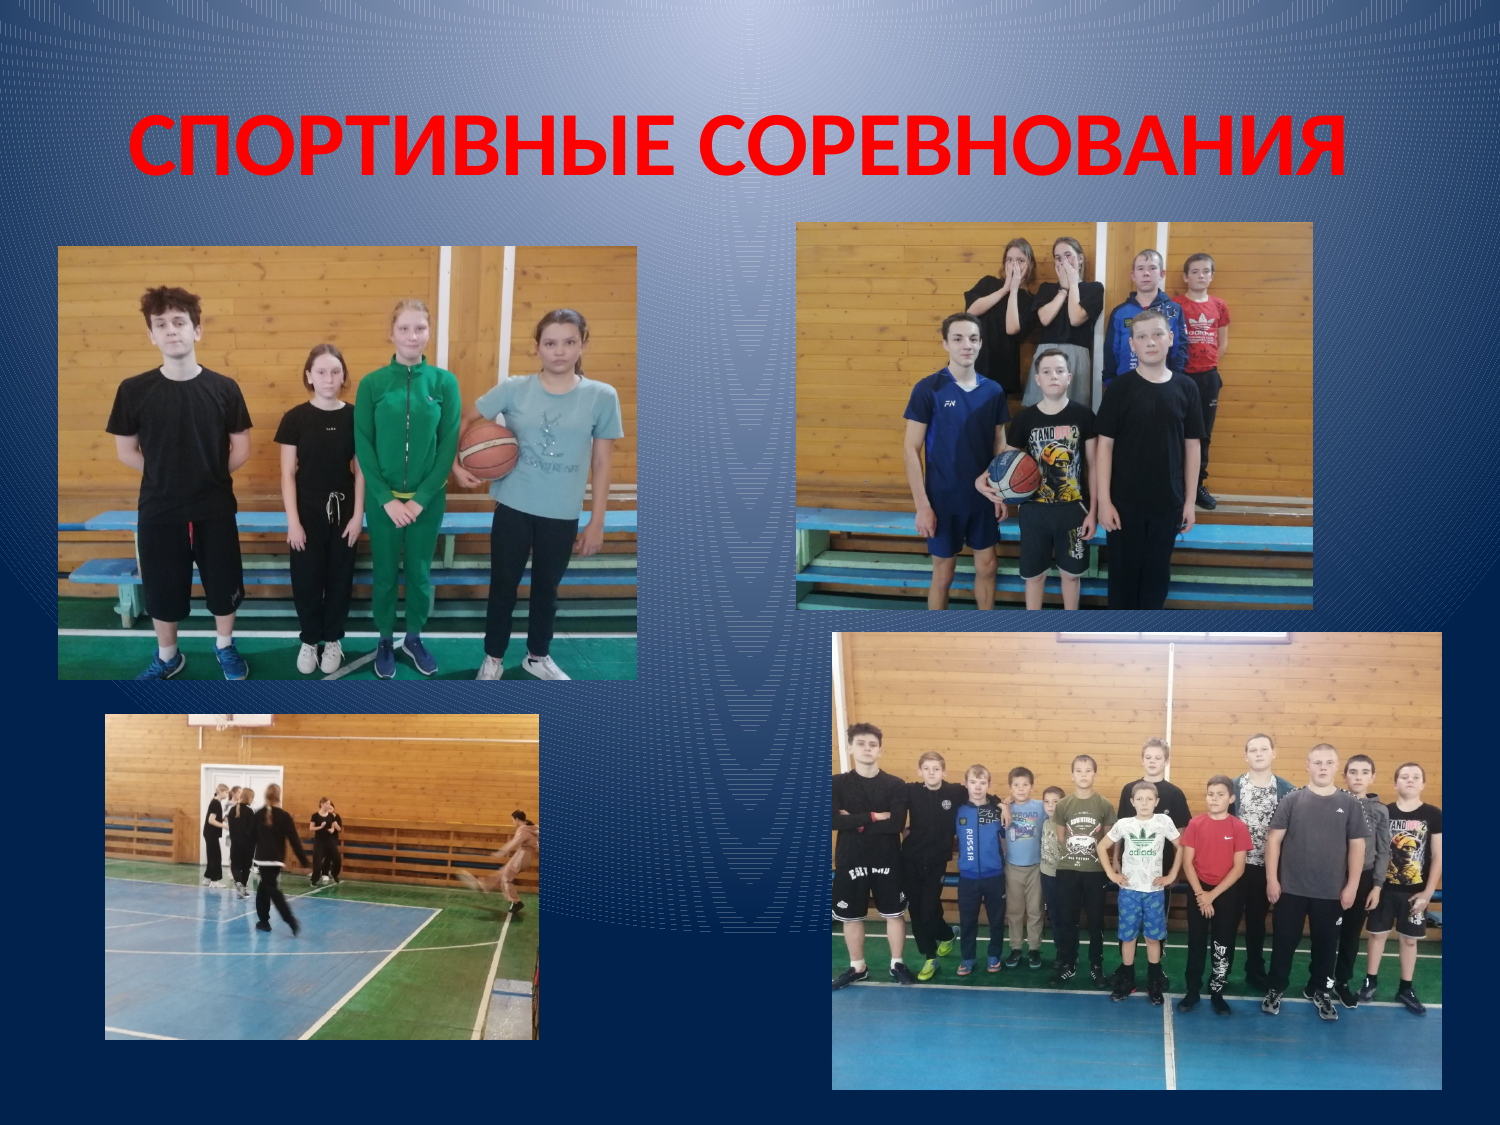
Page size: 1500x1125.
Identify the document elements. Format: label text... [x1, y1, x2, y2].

picture [58, 245, 637, 680]
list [105, 714, 540, 1041]
title СПОРТИВНЫЕ СОРЕВНОВАНИЯ [75, 45, 1425, 233]
picture [796, 222, 1313, 610]
picture [831, 632, 1442, 1091]
